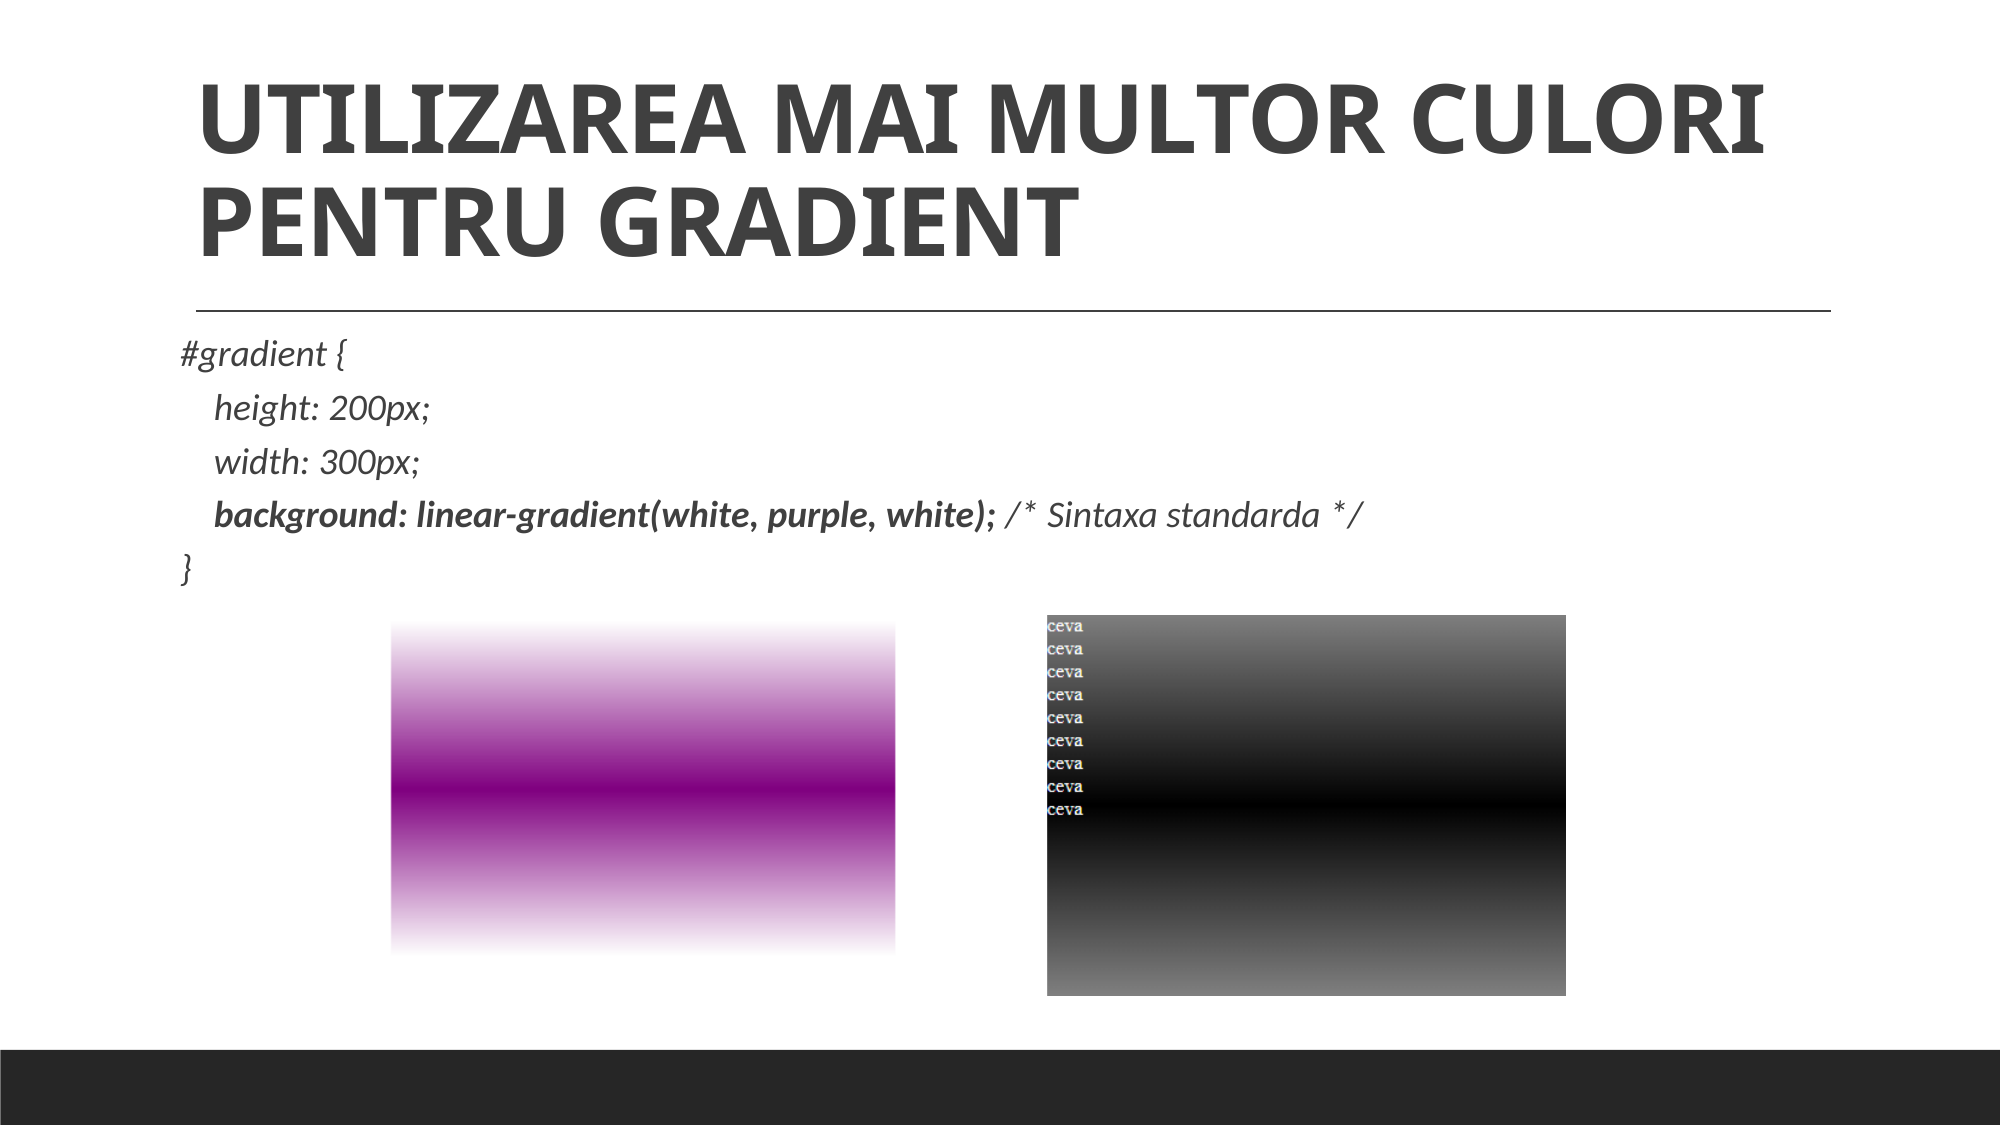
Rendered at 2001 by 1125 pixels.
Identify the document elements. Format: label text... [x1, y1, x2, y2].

picture [1045, 614, 1567, 997]
title UTILIZAREA MAI MULTOR CULORI PENTRU GRADIENT [180, 47, 1830, 285]
list #gradient { height: 200px; width: 300px; background: linear-gradient(white, purple, white); /* Sintaxa standarda */ } [180, 317, 1709, 698]
picture [382, 614, 904, 997]
